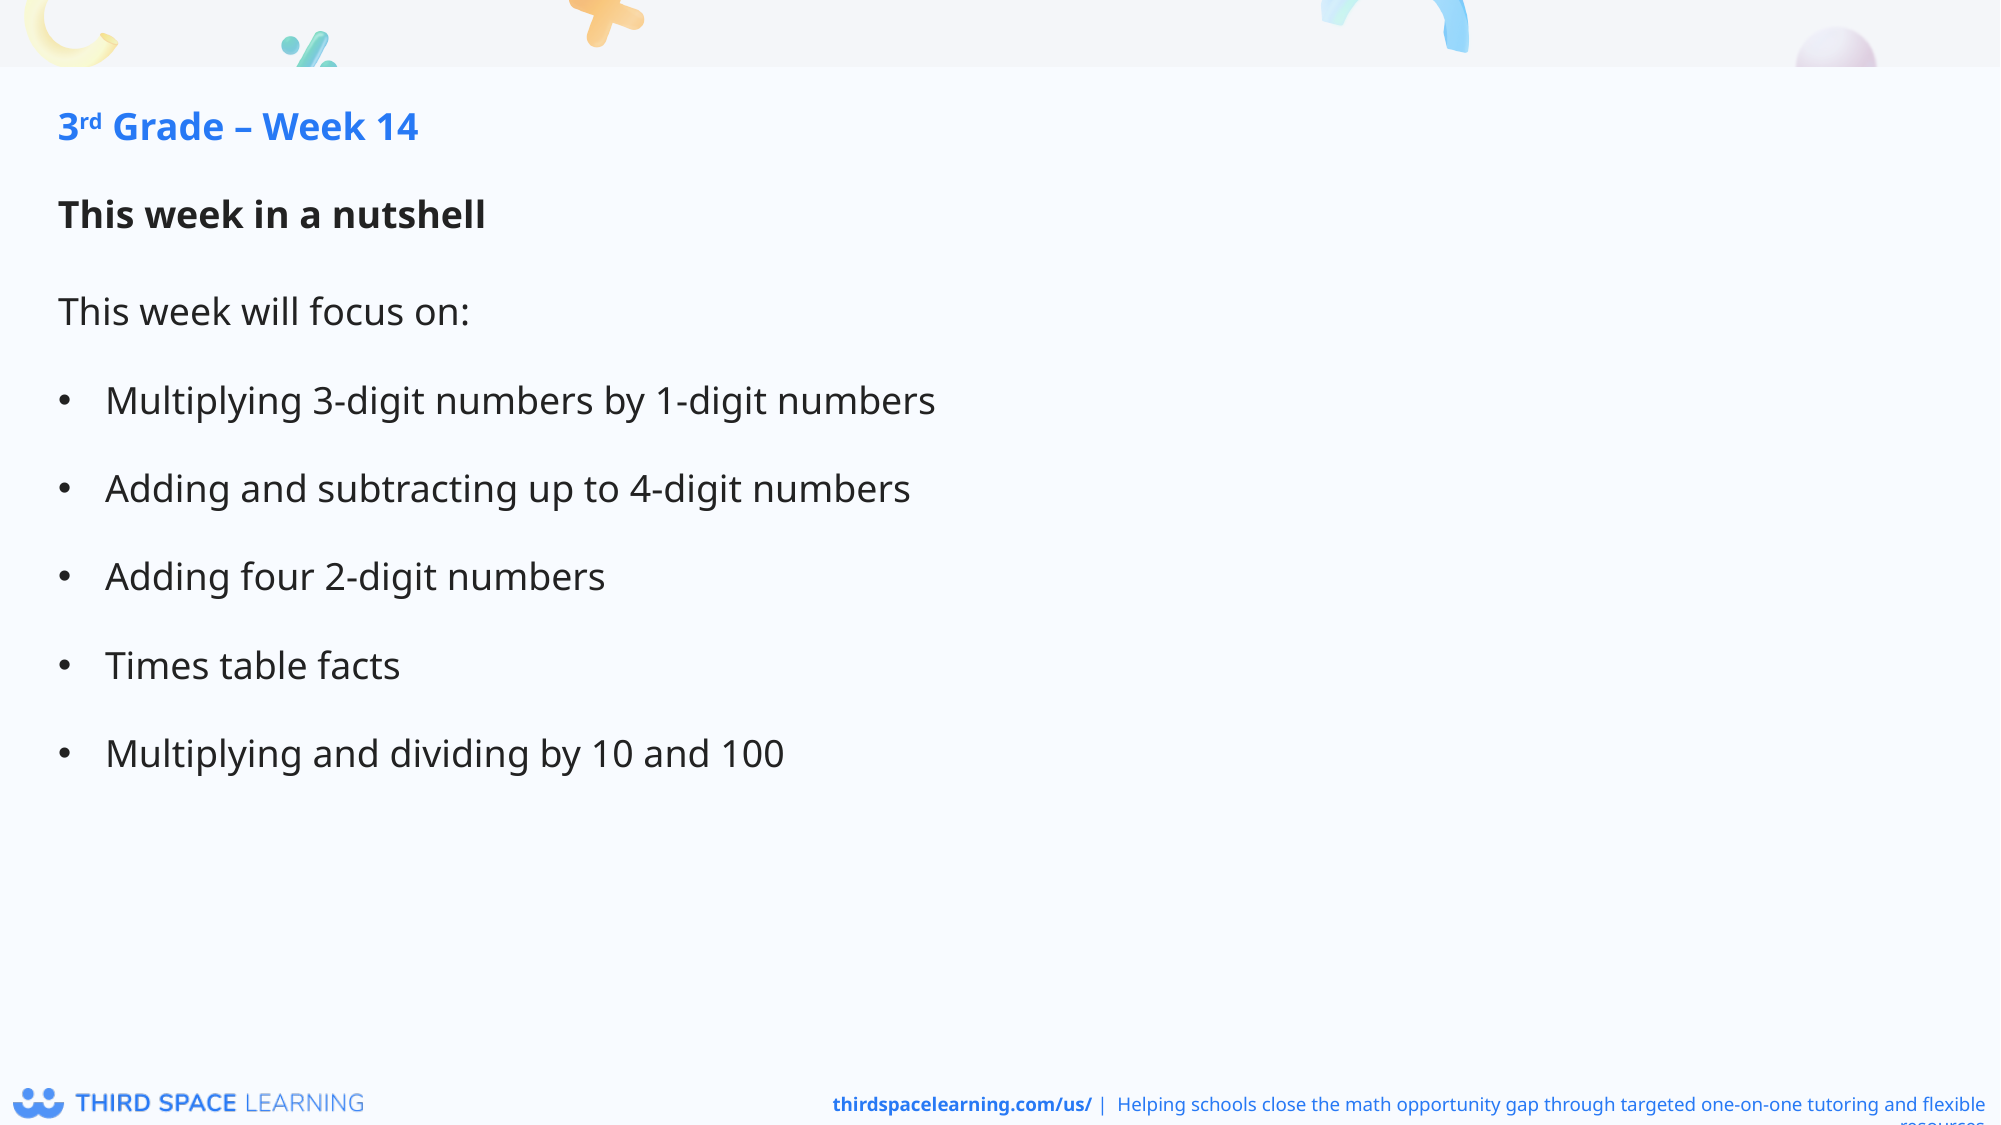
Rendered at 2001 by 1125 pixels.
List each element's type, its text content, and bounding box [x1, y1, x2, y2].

list This week will focus on: Multiplying 3-digit numbers by 1-digit numbers Adding and subtracting up to 4-digit numbers Adding four 2-digit numbers Times table facts Multiplying and dividing by 10 and 100 [43, 259, 1969, 1074]
picture [0, 0, 2000, 67]
picture [13, 1088, 365, 1119]
text_box 3rd Grade – Week 14 This week in a nutshell [43, 73, 1969, 259]
